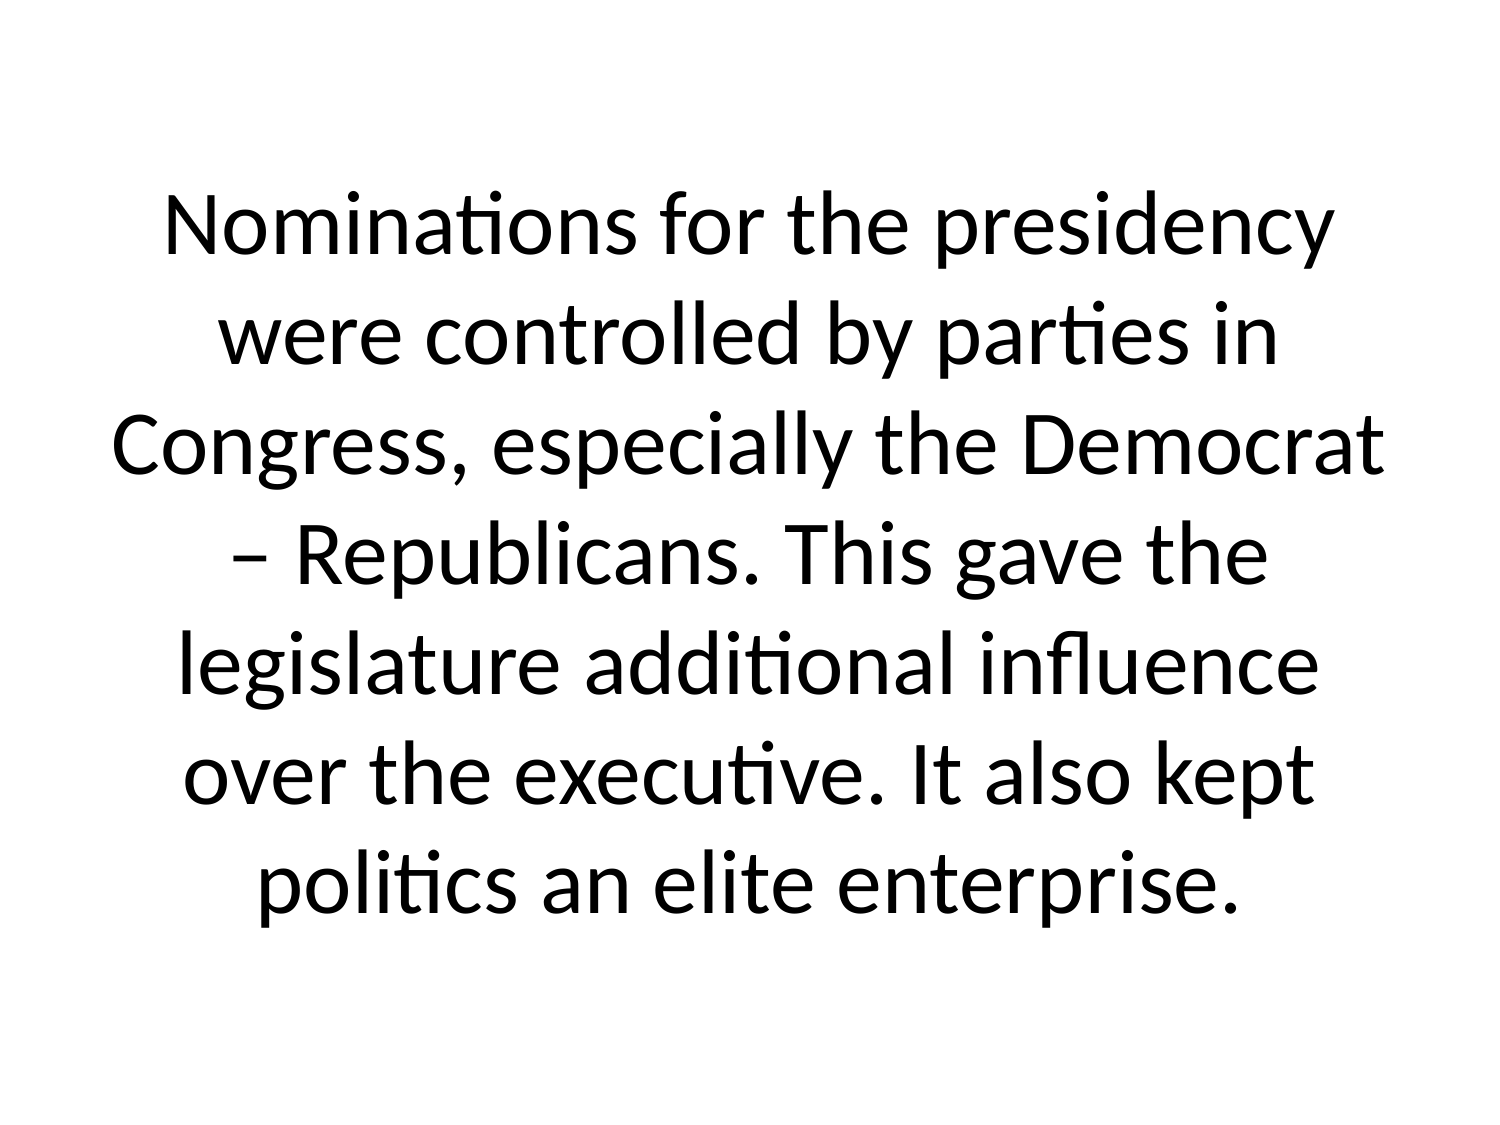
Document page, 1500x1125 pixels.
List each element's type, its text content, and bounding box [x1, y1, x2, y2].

title Nominations for the presidency were controlled by parties in Congress, especially the Democrat – Republicans. This gave the legislature additional influence over the executive. It also kept politics an elite enterprise. [74, 44, 1426, 1051]
